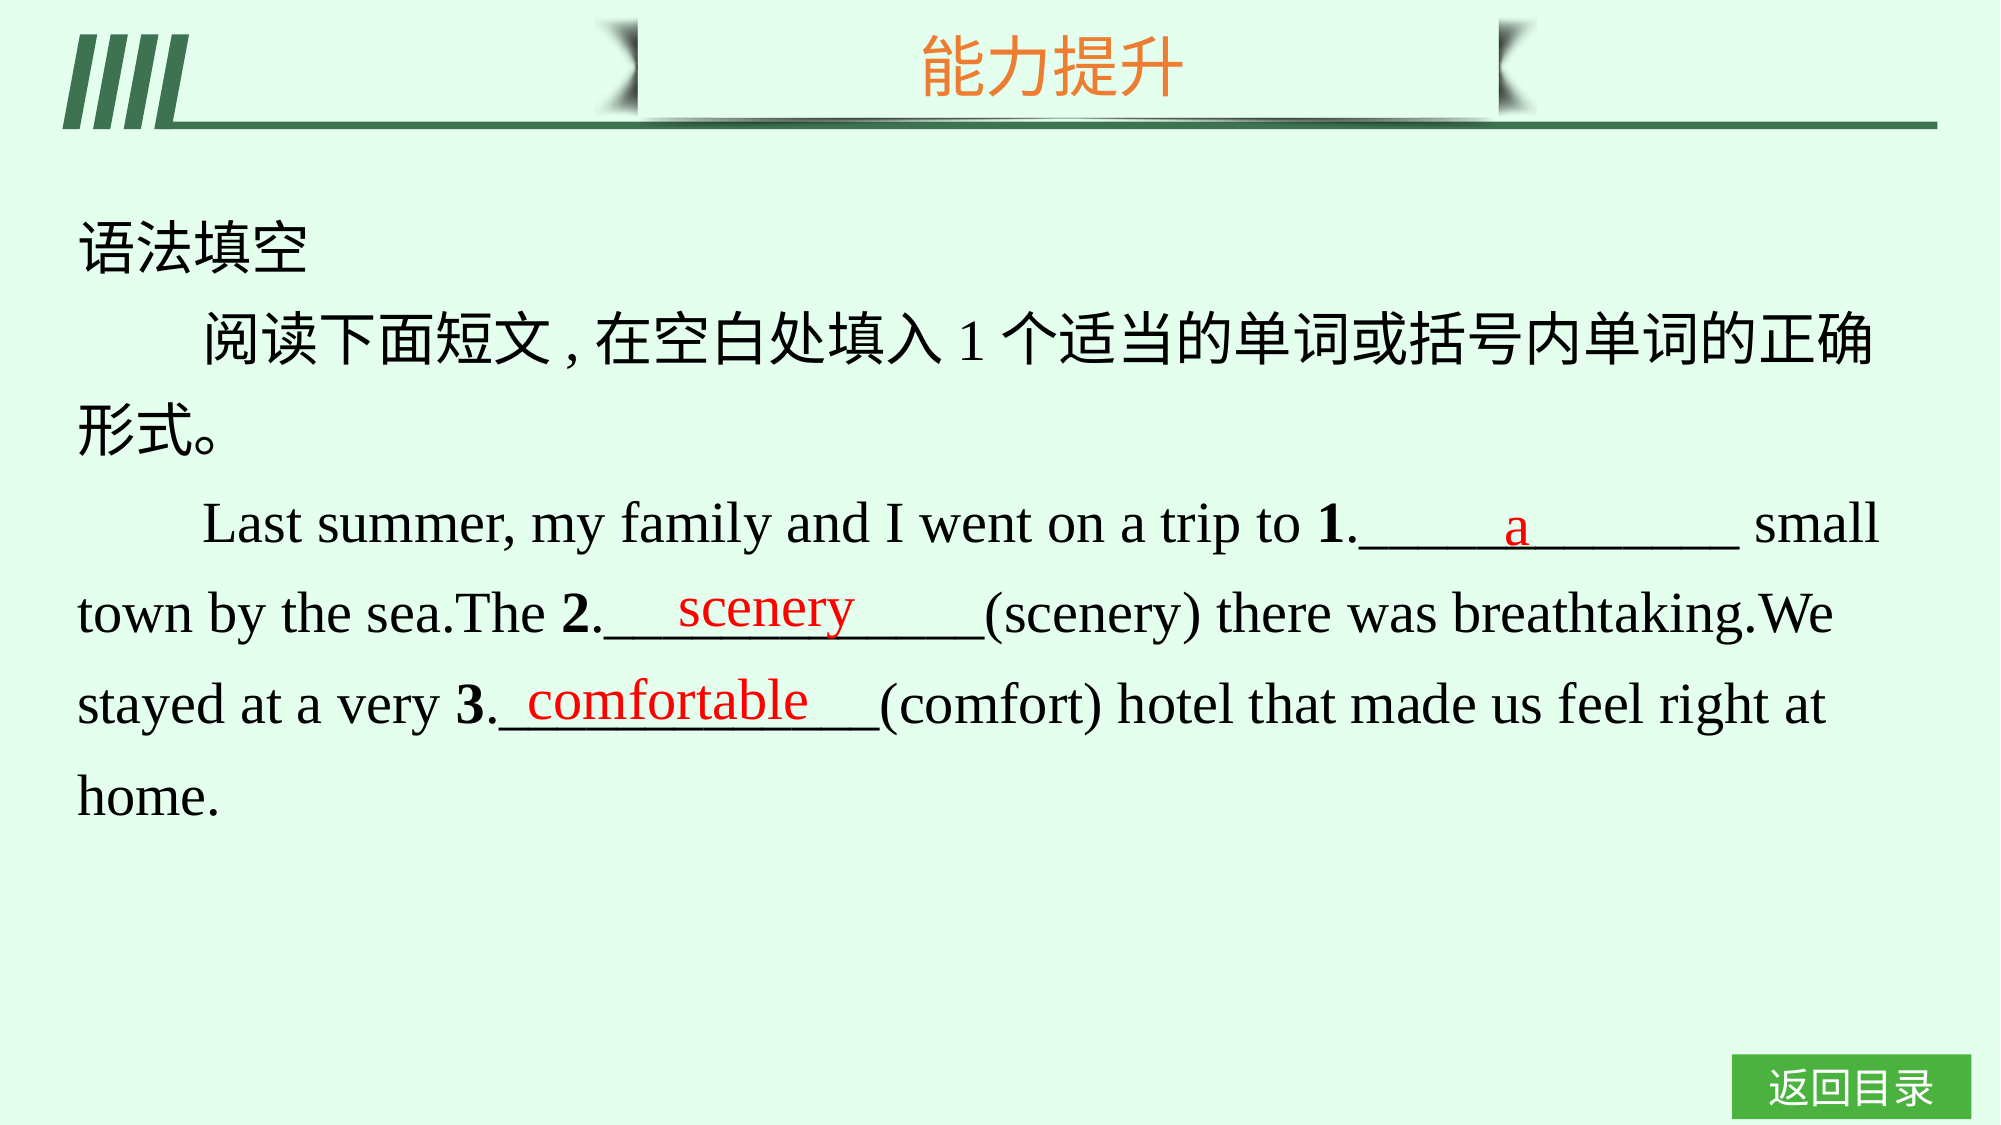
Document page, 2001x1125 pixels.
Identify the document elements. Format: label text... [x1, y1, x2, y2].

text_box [62, 34, 1938, 130]
text_box scenery [663, 546, 944, 646]
text_box 语法填空 阅读下面短文,在空白处填入1个适当的单词或括号内单词的正确形式。 Last summer, my family and I went on a trip to 1._____________ small town by the sea.The 2._____________(scenery) there was breathtaking.We stayed at a very 3._____________(comfort) hotel that made us feel right at home. [62, 182, 1938, 834]
text_box a [1489, 465, 1617, 564]
text_box comfortable [513, 639, 825, 739]
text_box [594, 16, 1537, 127]
